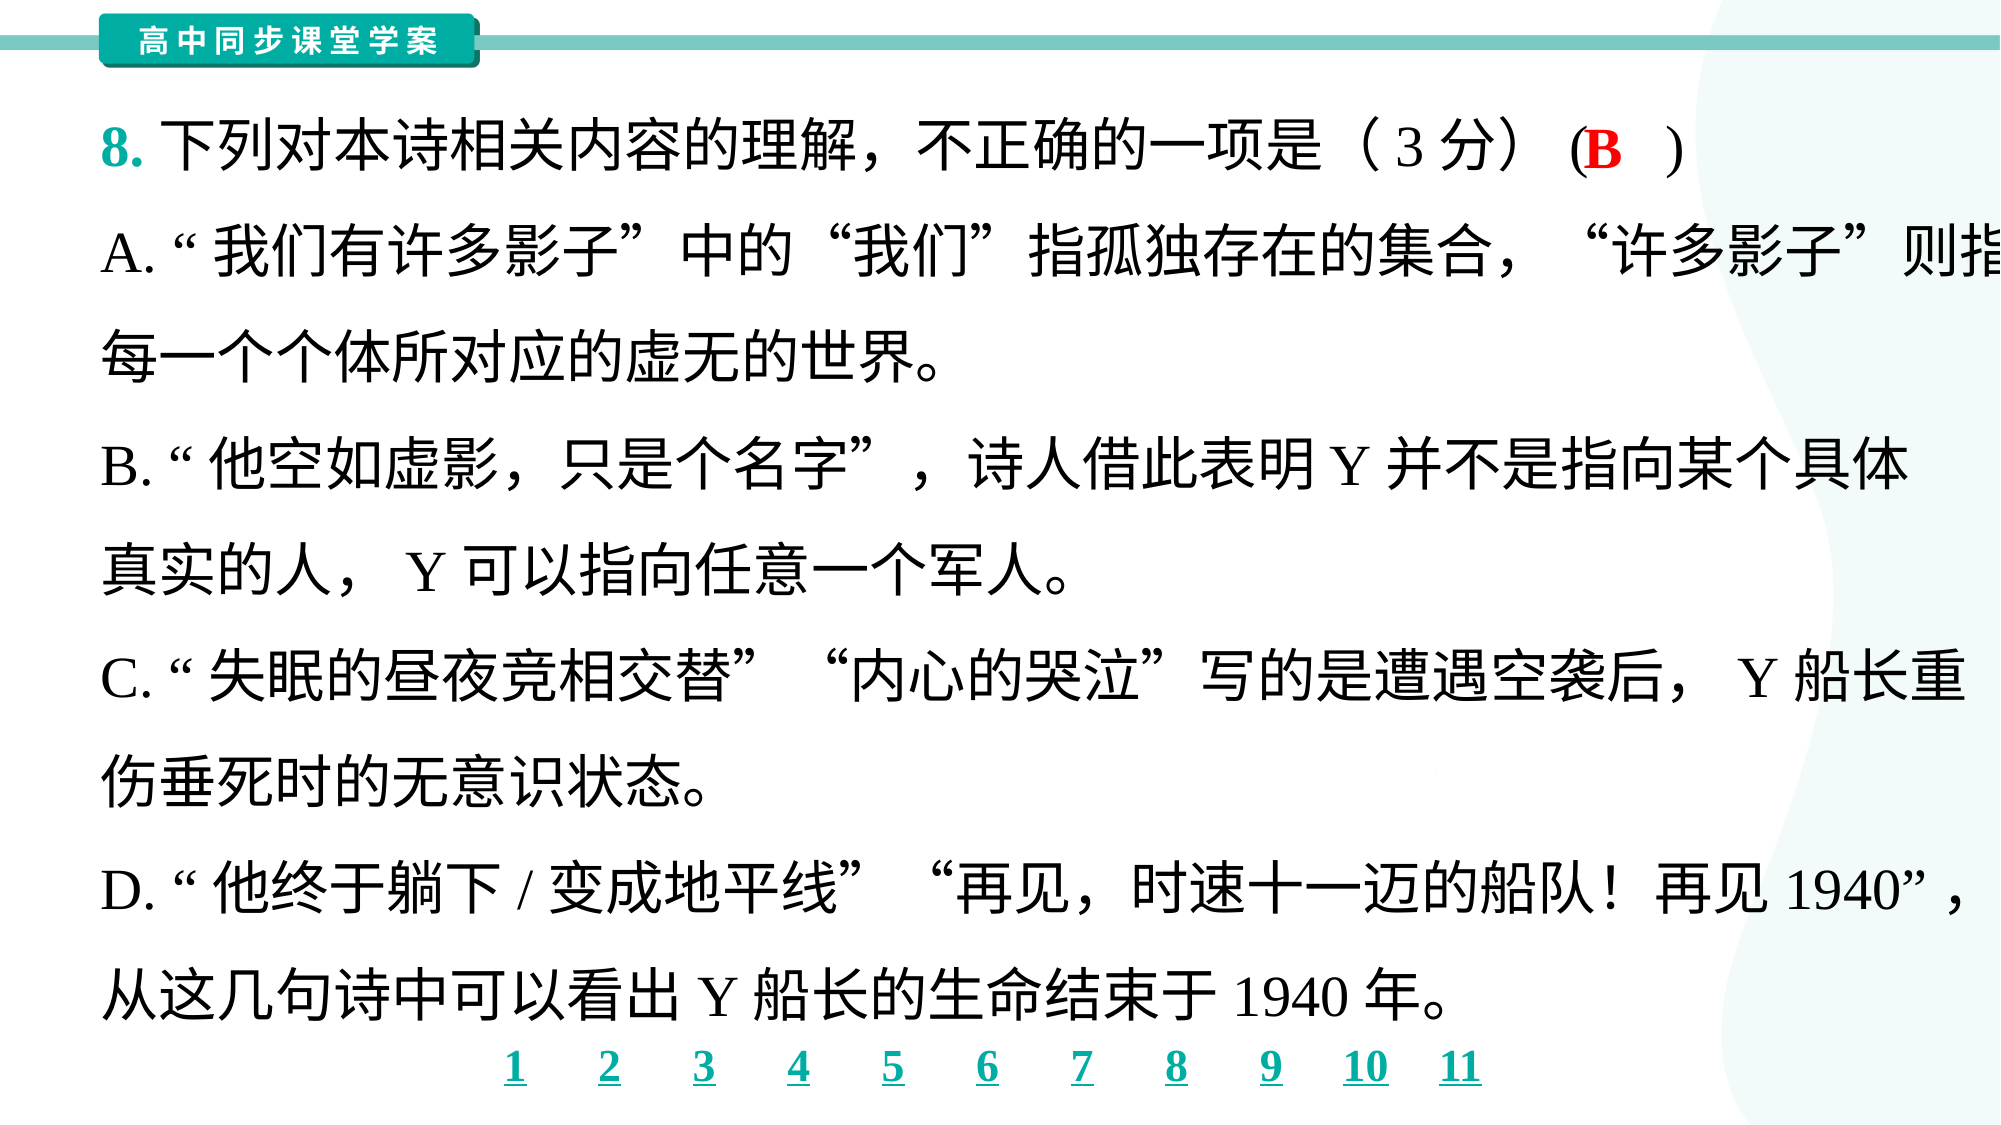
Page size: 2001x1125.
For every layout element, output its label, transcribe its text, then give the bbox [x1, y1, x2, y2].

text_box 8.下列对本诗相关内容的理解，不正确的一项是（3分）( ) [1644, 76, 1899, 177]
text_box B [1562, 76, 1644, 177]
text_box A. “我们有许多影子”中的“我们”指孤独存在的集合，“许多影子”则指 每一个个体所对应的虚无的世界。 B. “他空如虚影，只是个名字”，诗人借此表明Y并不是指向某个具体 真实的人，Y可以指向任意一个军人。 C. “失眠的昼夜竞相交替”“内心的哭泣”写的是遭遇空袭后，Y船长重 伤垂死时的无意识状态。 D. “他终于躺下/变成地平线”“再见，时速十一迈的船队！再见1940”， 从这几句诗中可以看出Y船长的生命结束于1940年。 [100, 177, 1899, 1028]
picture [0, 0, 2000, 1125]
text_box 8.下列对本诗相关内容的理解，不正确的一项是（3分）( ) [100, 76, 1562, 177]
